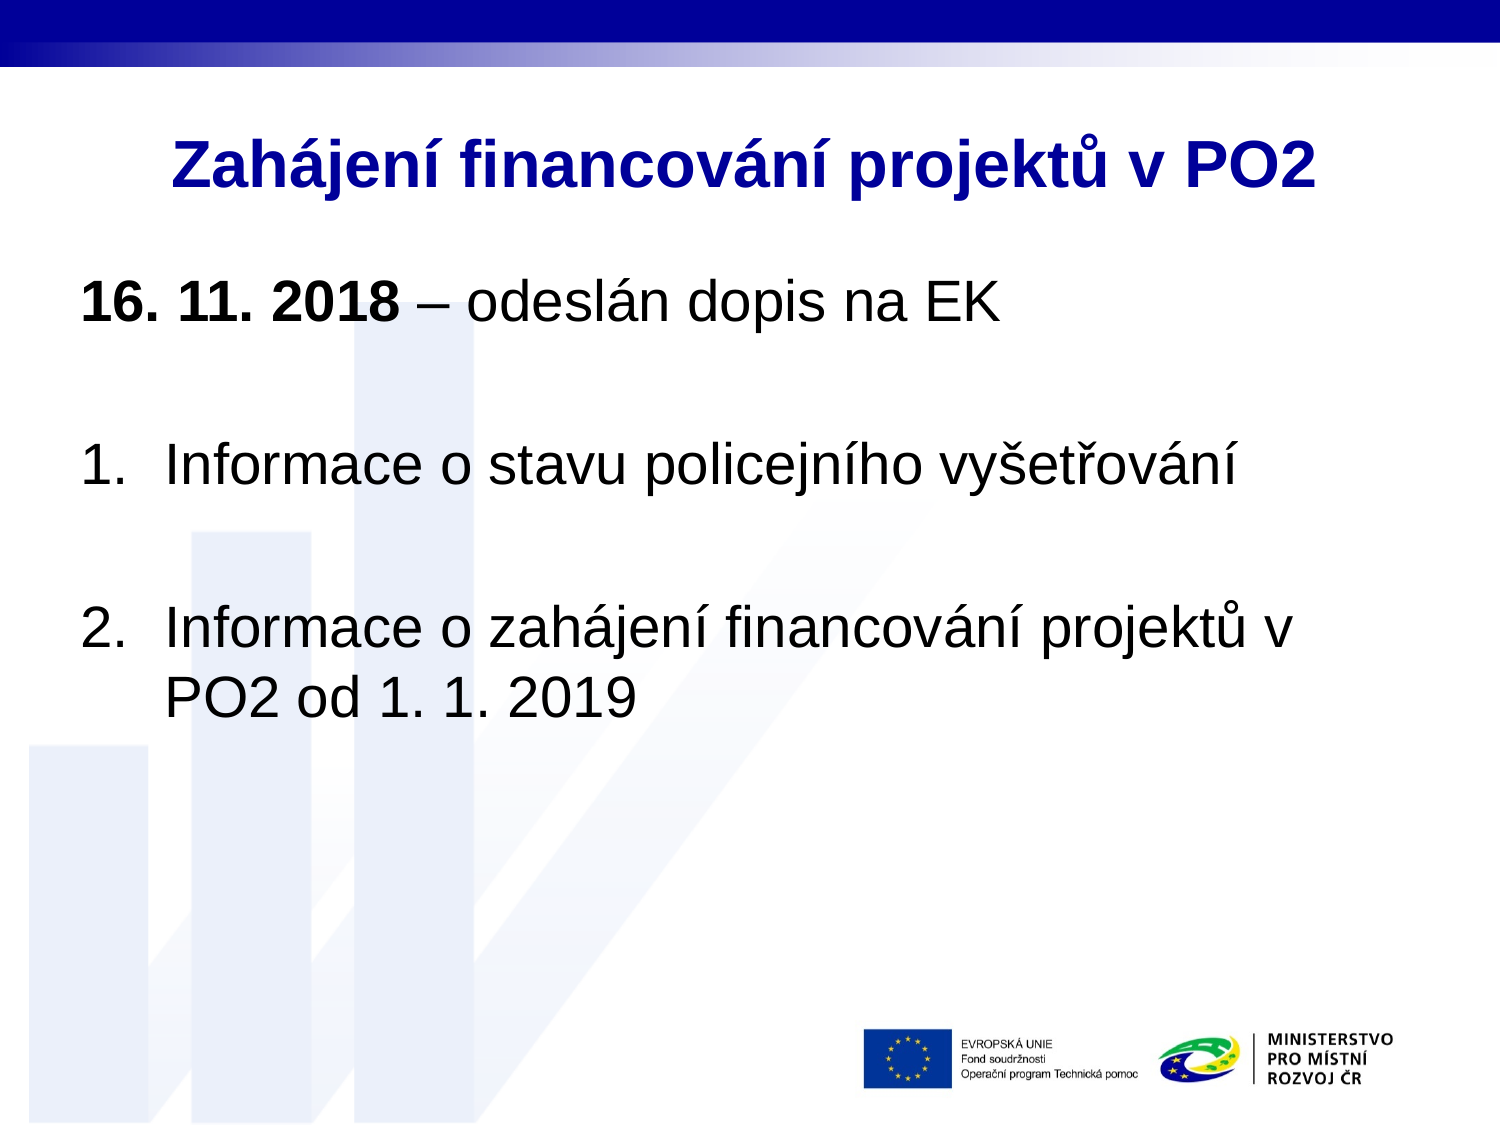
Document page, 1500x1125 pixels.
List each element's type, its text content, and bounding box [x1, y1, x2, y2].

picture [29, 302, 1412, 1125]
title Zahájení financování projektů v PO2 [64, 113, 1425, 197]
list 16. 11. 2018 – odeslán dopis na EK Informace o stavu policejního vyšetřování Informace o zahájení financování projektů v PO2 od 1. 1. 2019 [64, 255, 1425, 1012]
